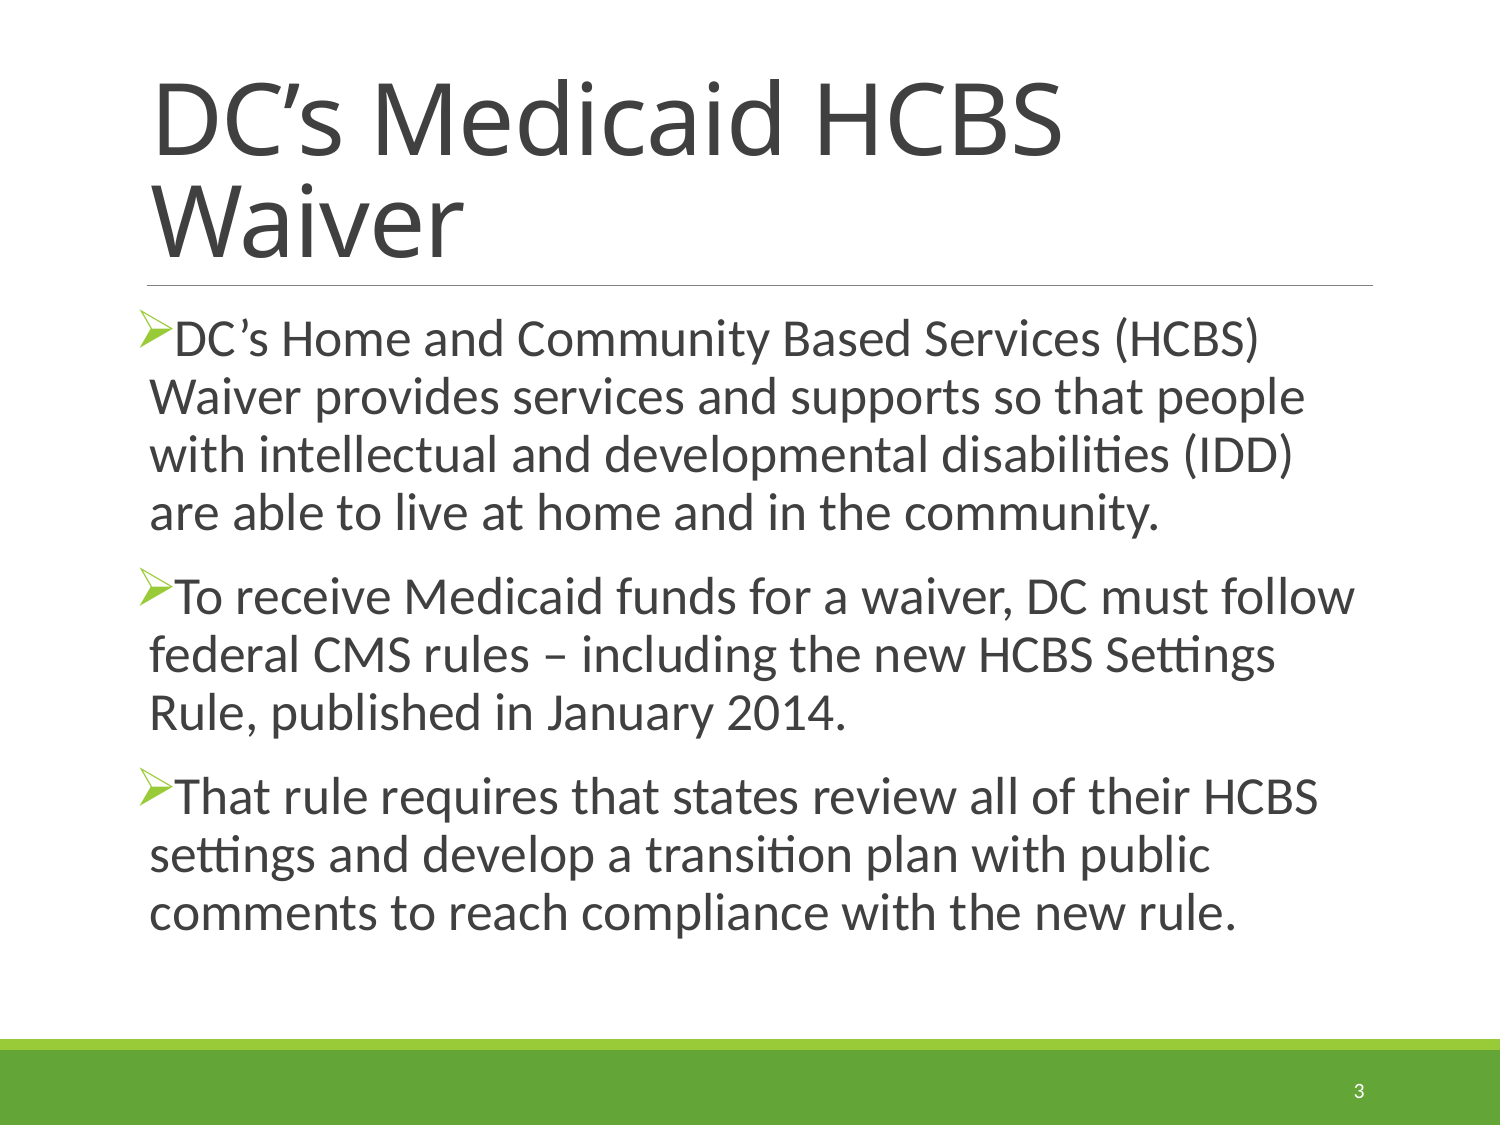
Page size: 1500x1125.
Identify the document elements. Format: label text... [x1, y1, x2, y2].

slide_number 3 [1218, 1059, 1380, 1120]
title DC’s Medicaid HCBS Waiver [135, 47, 1373, 285]
list DC’s Home and Community Based Services (HCBS) Waiver provides services and supports so that people with intellectual and developmental disabilities (IDD) are able to live at home and in the community. To receive Medicaid funds for a waiver, DC must follow federal CMS rules – including the new HCBS Settings Rule, published in January 2014. That rule requires that states review all of their HCBS settings and develop a transition plan with public comments to reach compliance with the new rule. [135, 302, 1373, 963]
